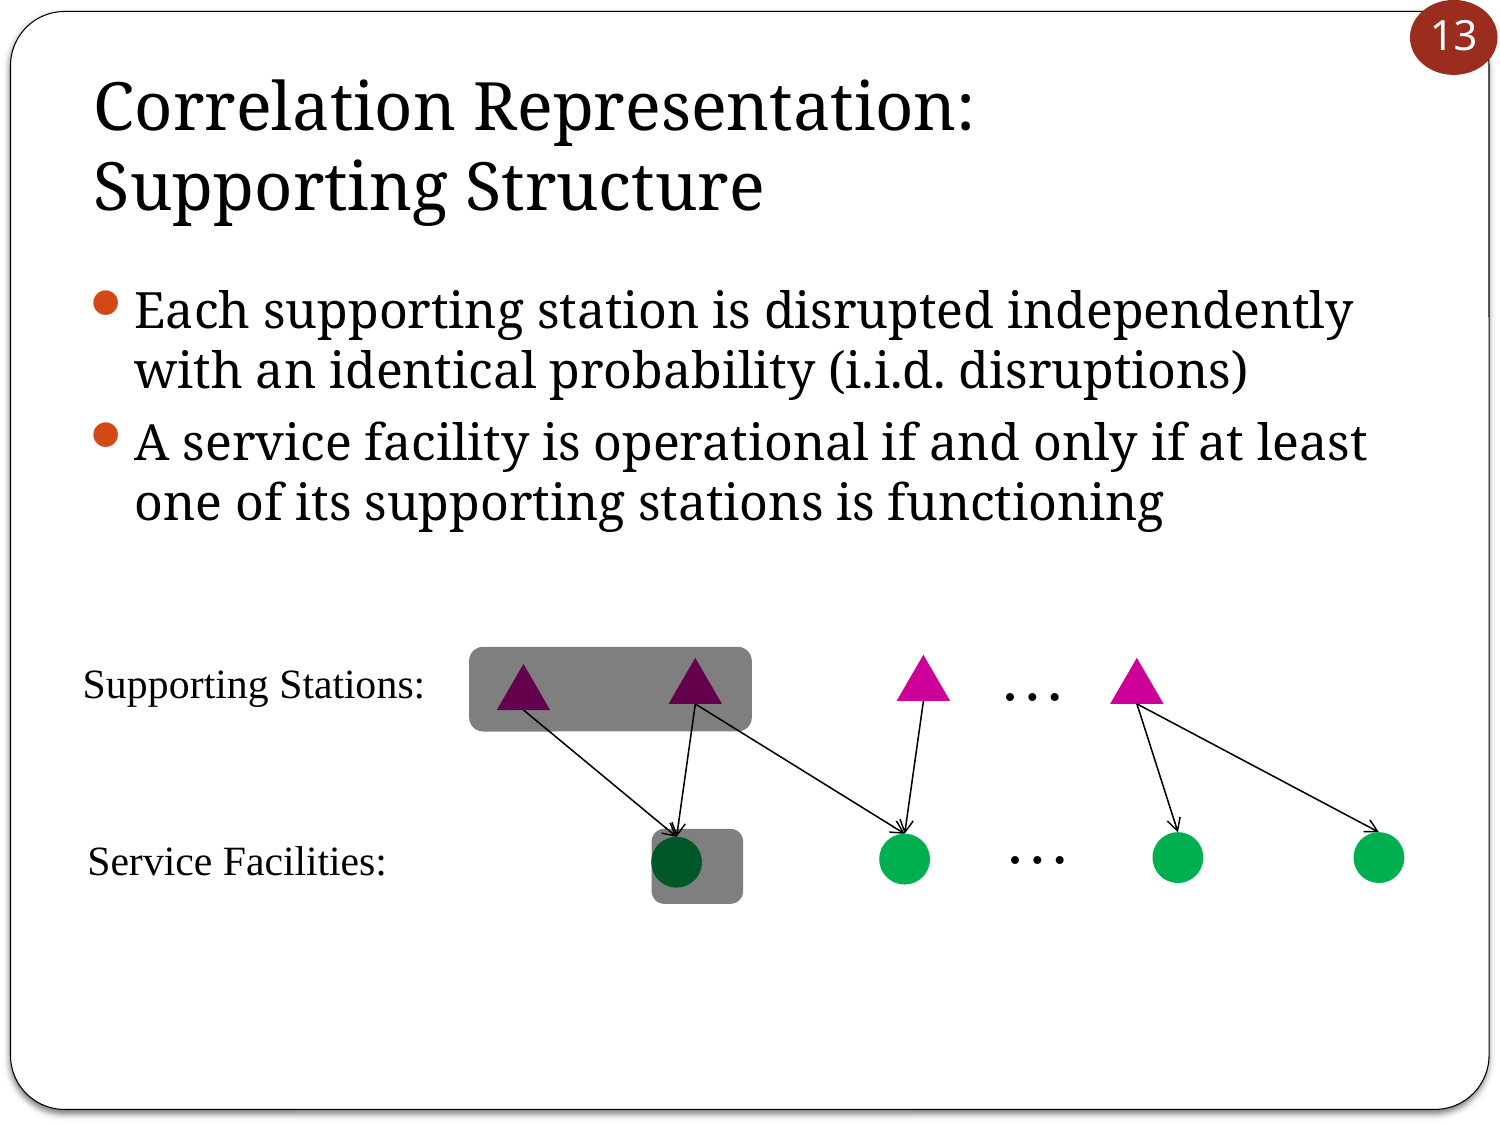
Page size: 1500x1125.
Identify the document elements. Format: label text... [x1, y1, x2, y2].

list Each supporting station is disrupted independently with an identical probability (i.i.d. disruptions) A service facility is operational if and only if at least one of its supporting stations is functioning [75, 271, 1425, 687]
text_box [468, 645, 490, 733]
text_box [650, 789, 1405, 888]
title Correlation Representation: Supporting Structure [79, 96, 1500, 239]
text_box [496, 626, 1380, 837]
text_box Supporting Stations: [67, 649, 441, 715]
text_box [651, 897, 743, 905]
text_box Service Facilities: [72, 826, 402, 892]
